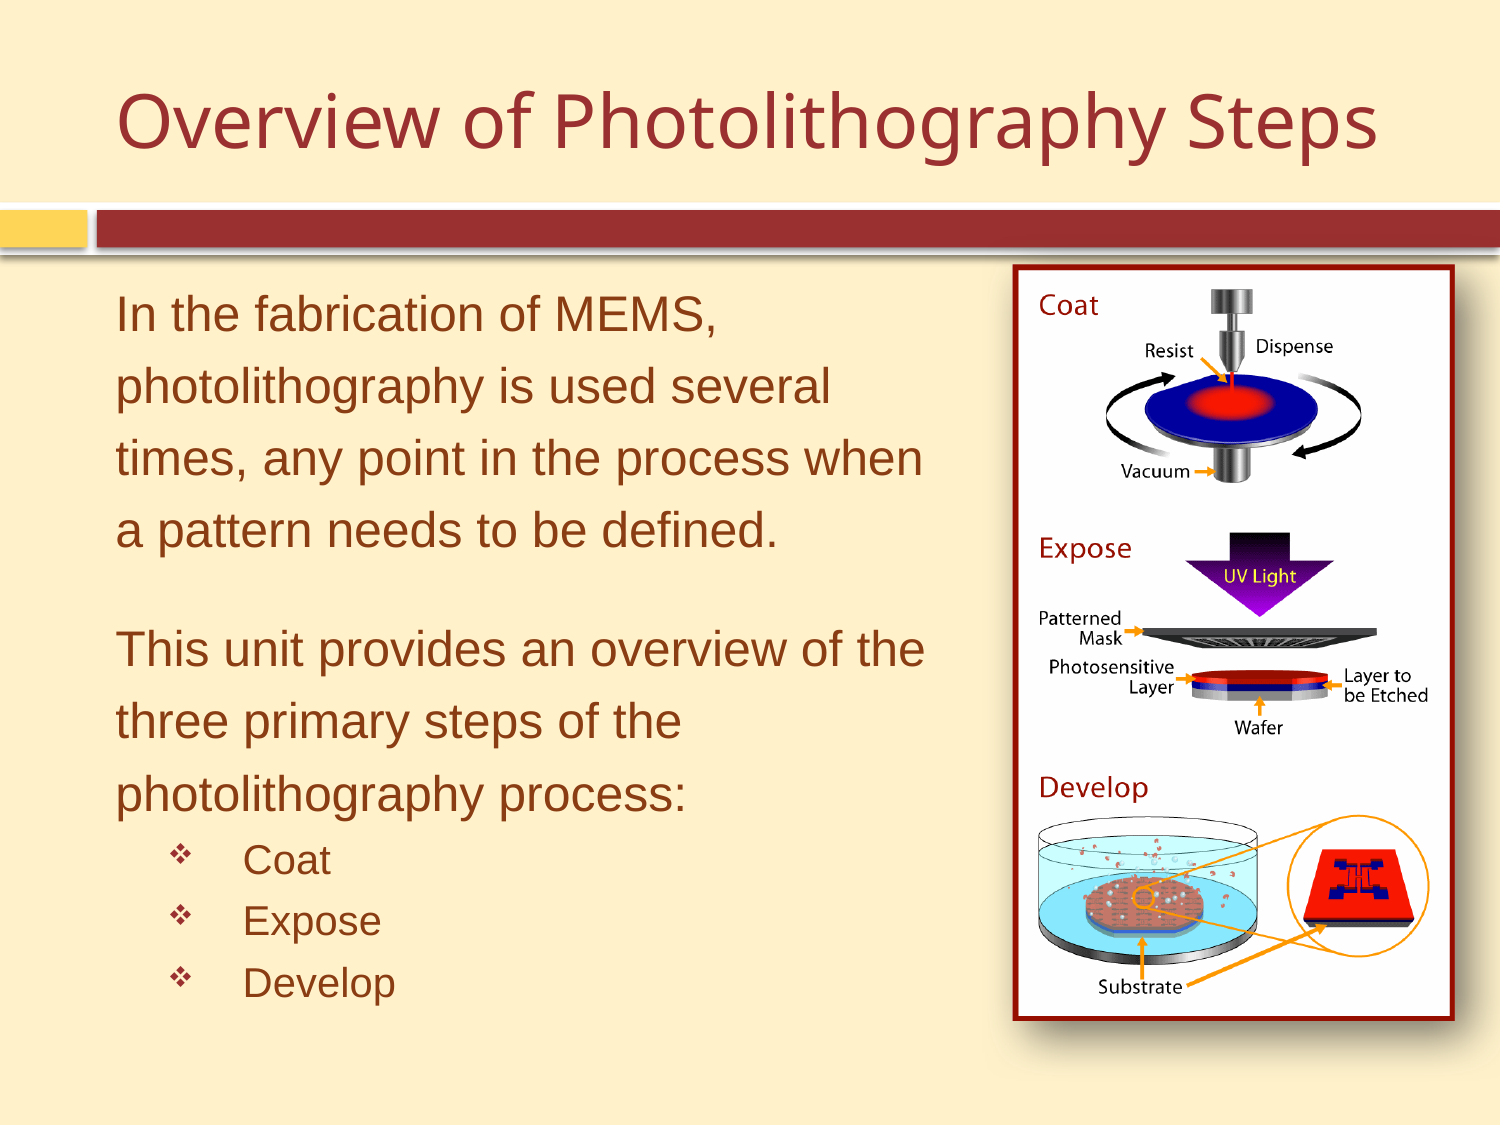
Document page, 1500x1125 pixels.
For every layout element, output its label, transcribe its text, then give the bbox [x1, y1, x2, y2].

title Overview of Photolithography Steps [100, 37, 1438, 200]
picture [1012, 263, 1455, 1022]
list In the fabrication of MEMS, photolithography is used several times, any point in the process when a pattern needs to be defined. This unit provides an overview of the three primary steps of the photolithography process: Coat Expose Develop [100, 262, 965, 1000]
